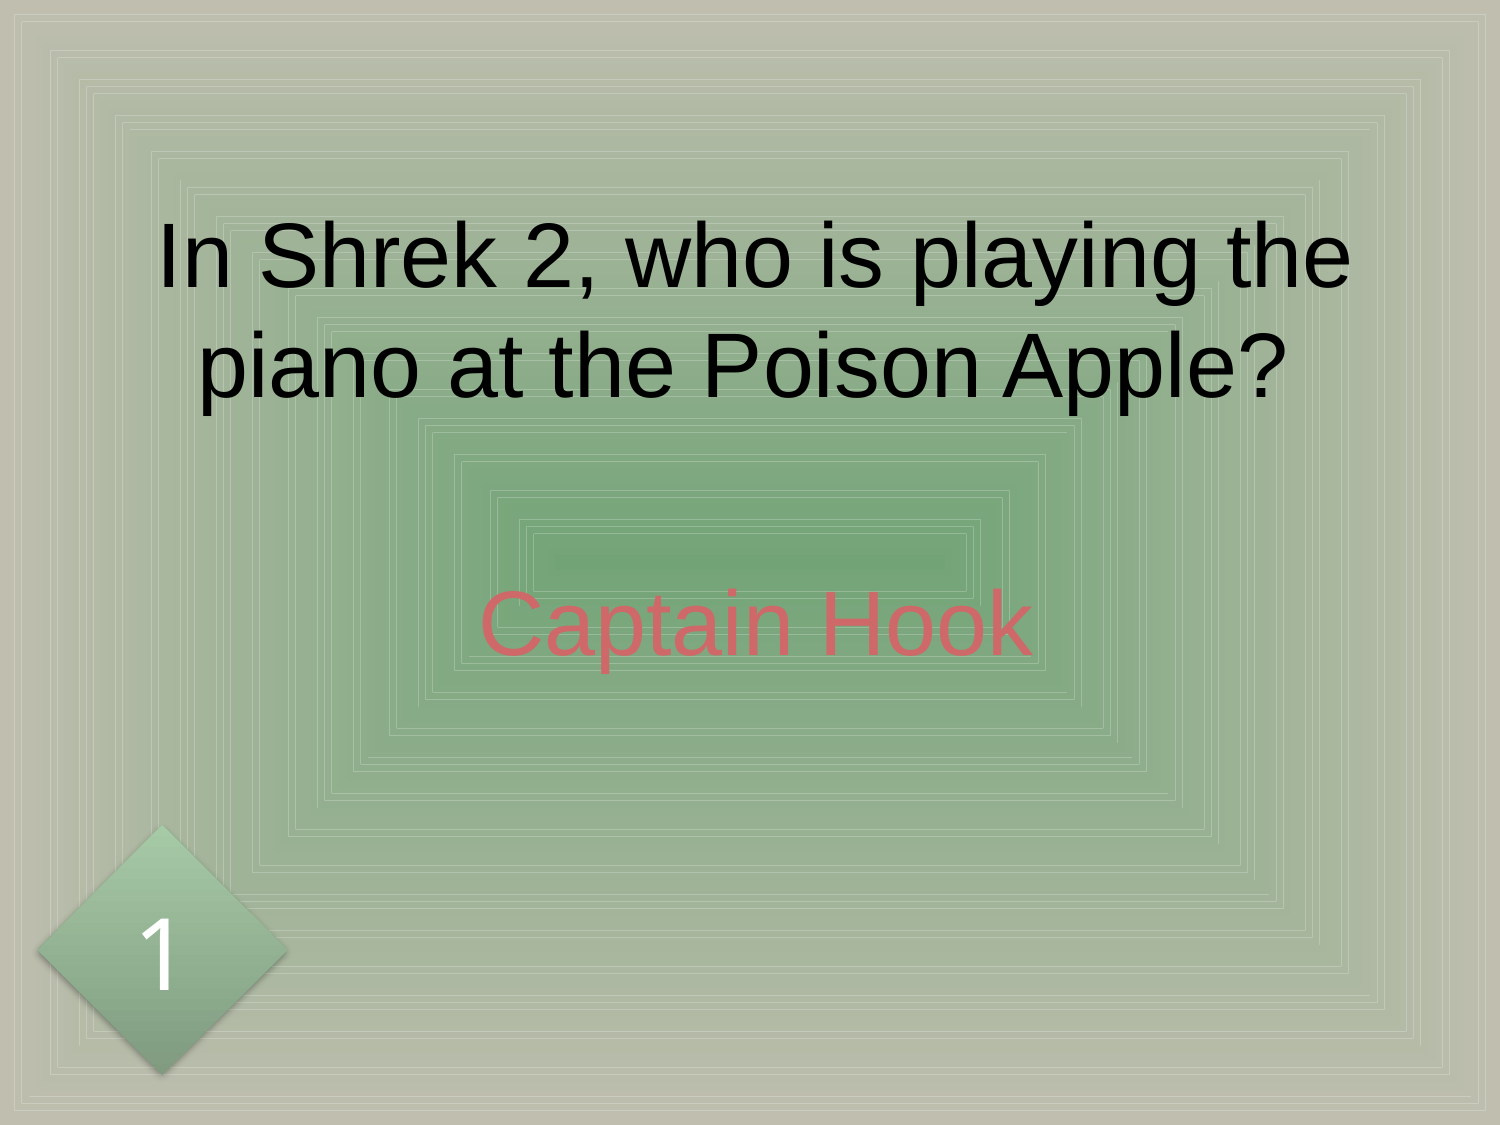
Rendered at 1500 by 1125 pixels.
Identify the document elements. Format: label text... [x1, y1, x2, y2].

text_box 1 [37, 825, 288, 1075]
title In Shrek 2, who is playing the piano at the Poison Apple? [112, 137, 1401, 476]
text_box Captain Hook [112, 450, 1400, 788]
